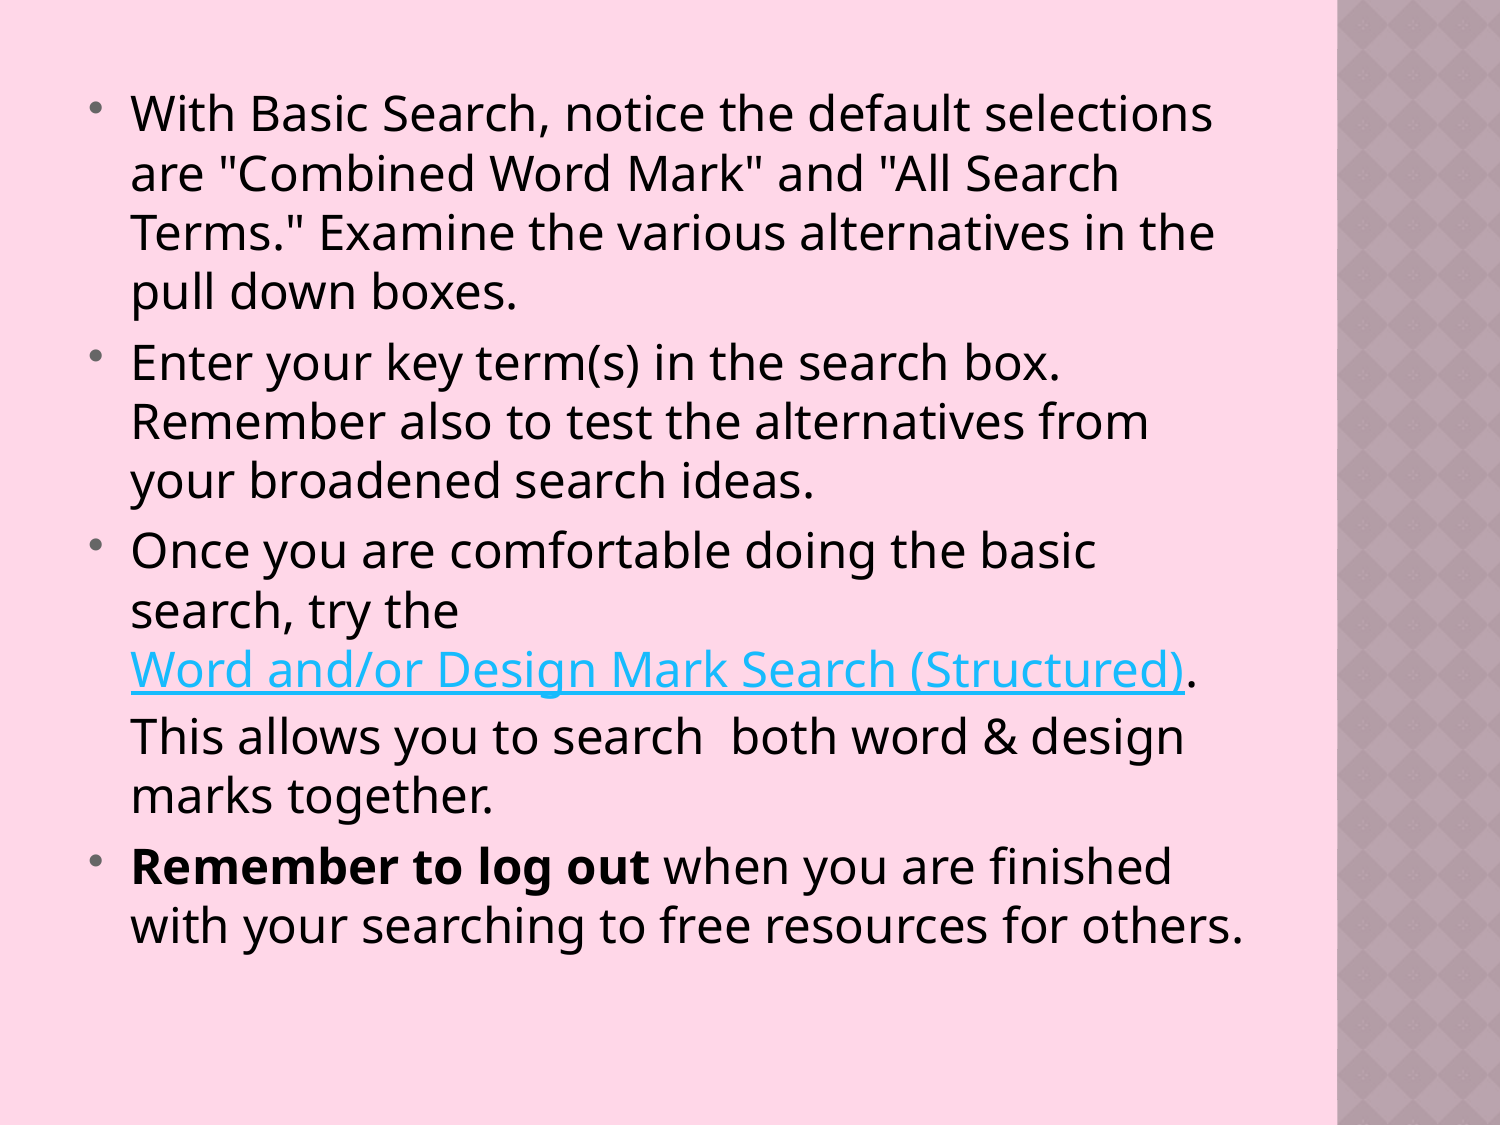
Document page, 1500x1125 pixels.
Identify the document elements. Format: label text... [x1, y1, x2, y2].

list With Basic Search, notice the default selections are "Combined Word Mark" and "All Search Terms." Examine the various alternatives in the pull down boxes. Enter your key term(s) in the search box. Remember also to test the alternatives from your broadened search ideas. Once you are comfortable doing the basic search, try the Word and/or Design Mark Search (Structured). This allows you to search both word & design marks together. Remember to log out when you are finished with your searching to free resources for others. [75, 75, 1263, 1013]
